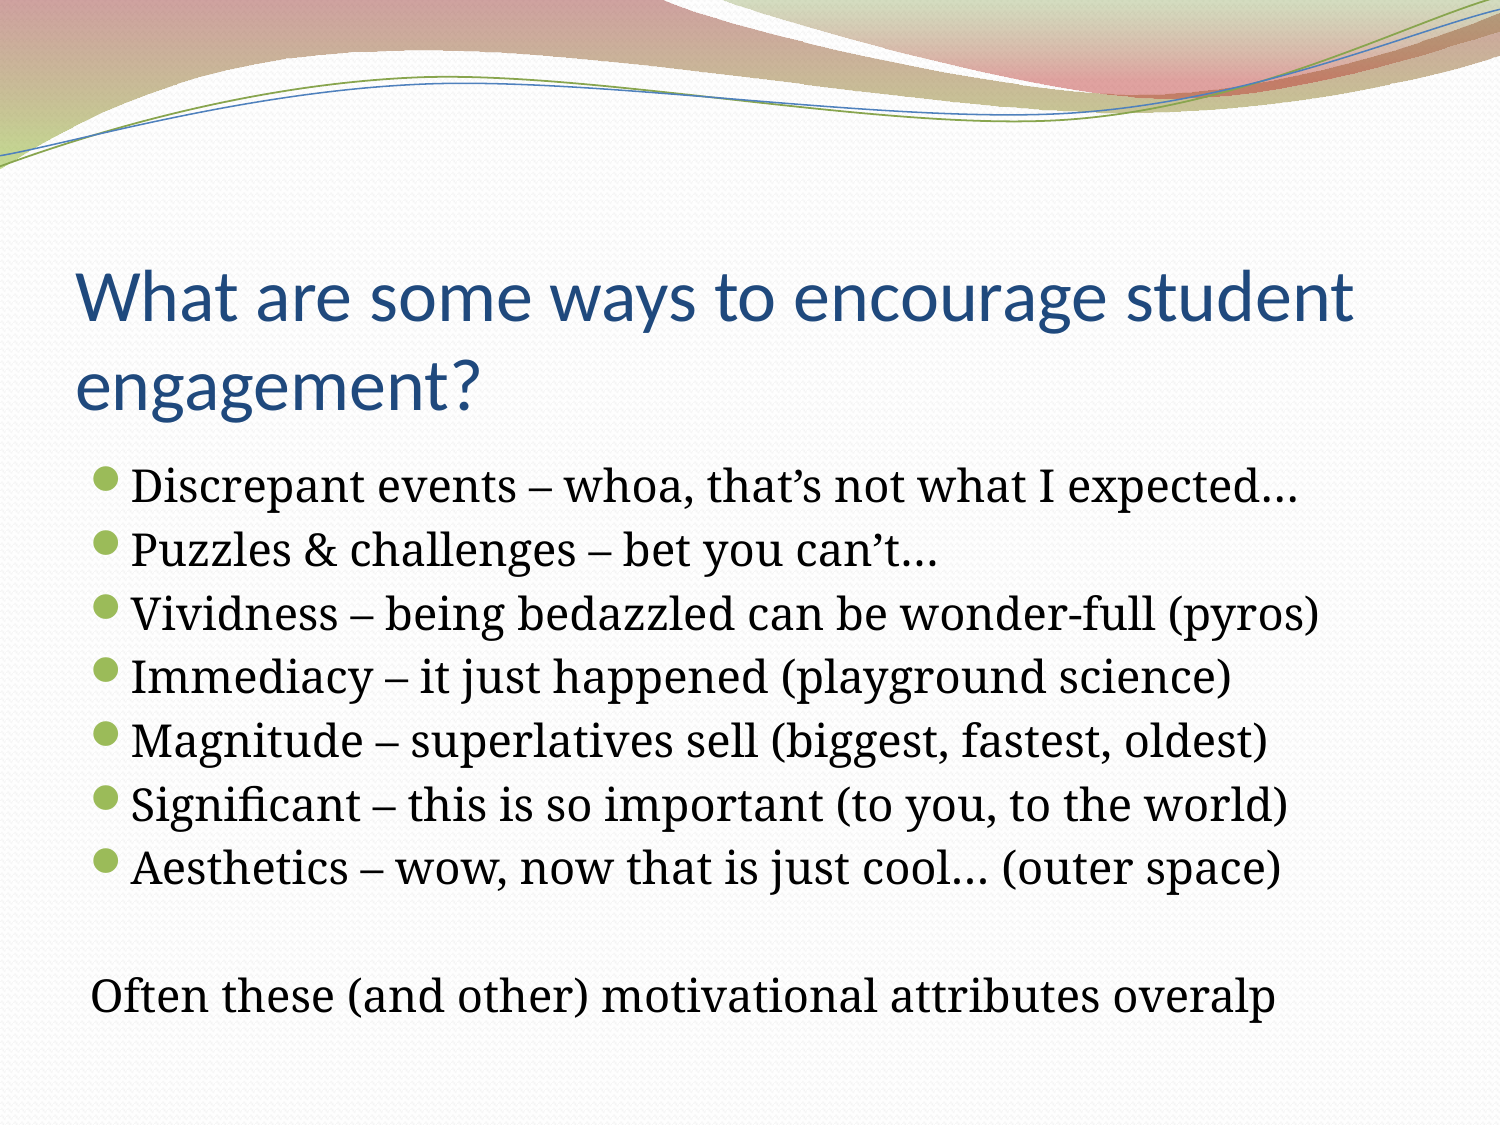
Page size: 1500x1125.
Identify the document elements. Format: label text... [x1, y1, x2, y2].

list Discrepant events – whoa, that’s not what I expected… Puzzles & challenges – bet you can’t… Vividness – being bedazzled can be wonder-full (pyros) Immediacy – it just happened (playground science) Magnitude – superlatives sell (biggest, fastest, oldest) Significant – this is so important (to you, to the world) Aesthetics – wow, now that is just cool… (outer space) Often these (and other) motivational attributes overalp [75, 450, 1500, 1038]
title What are some ways to encourage student engagement? [75, 237, 1425, 425]
